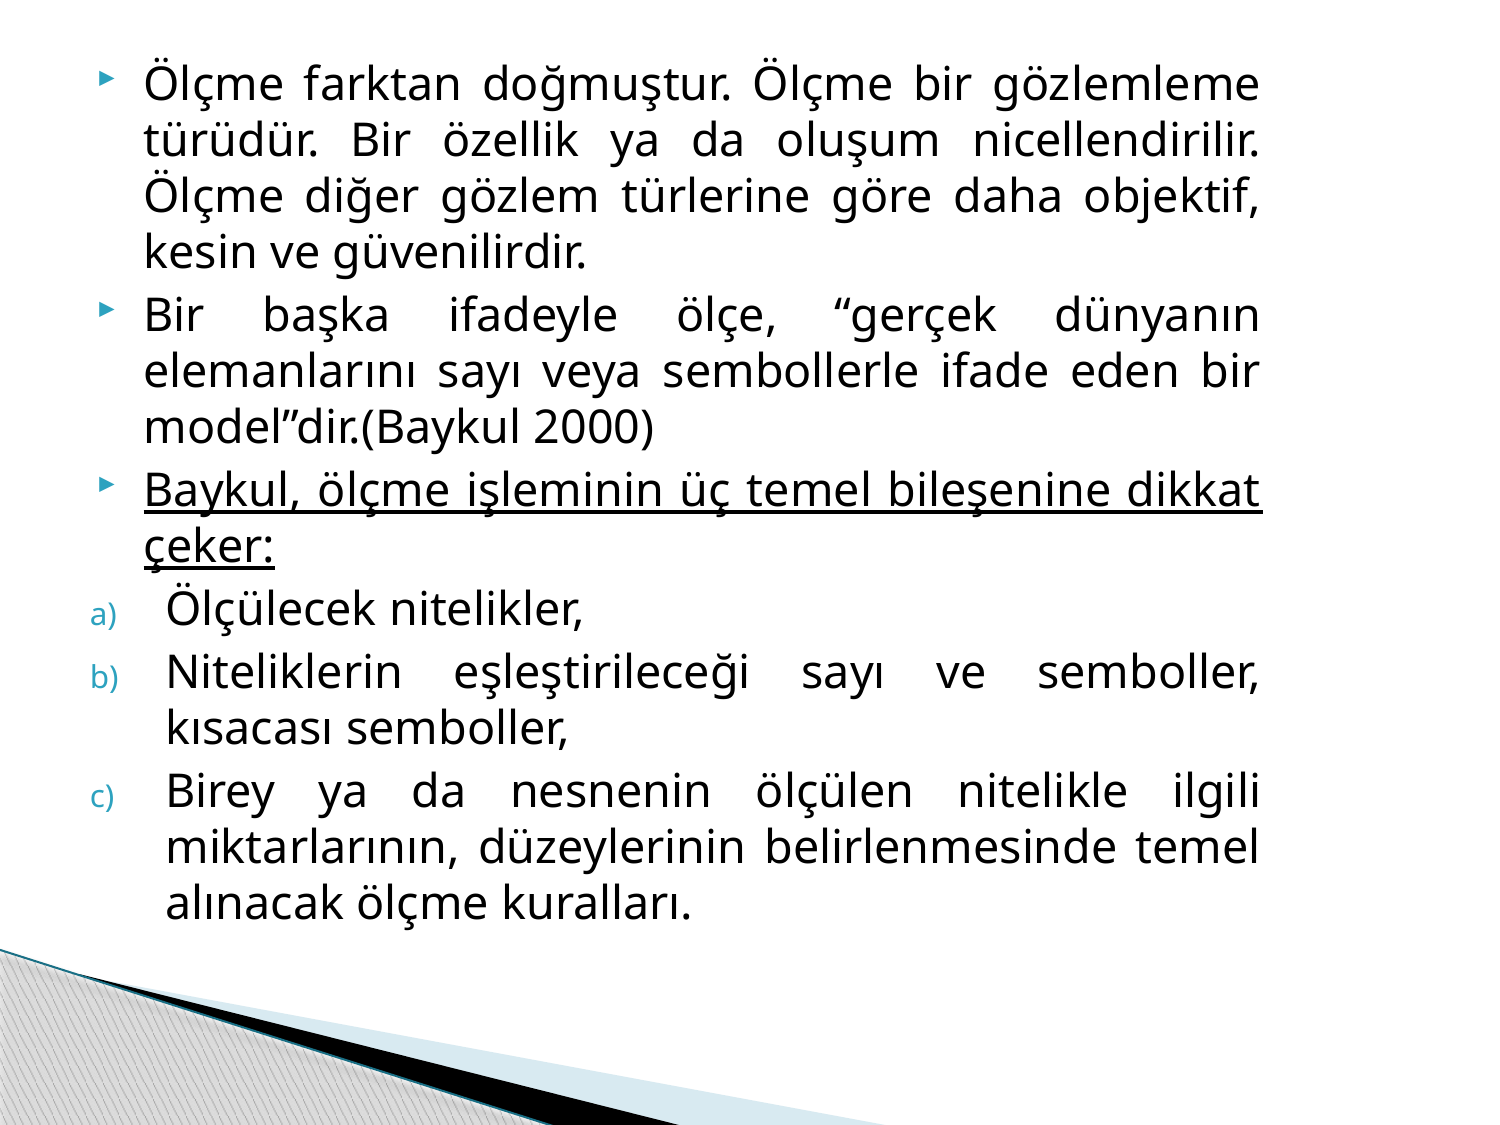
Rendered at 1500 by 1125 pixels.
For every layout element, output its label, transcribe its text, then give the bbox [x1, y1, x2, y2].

list Ölçme farktan doğmuştur. Ölçme bir gözlemleme türüdür. Bir özellik ya da oluşum nicellendirilir. Ölçme diğer gözlem türlerine göre daha objektif, kesin ve güvenilirdir. Bir başka ifadeyle ölçe, “gerçek dünyanın elemanlarını sayı veya sembollerle ifade eden bir model”dir.(Baykul 2000) Baykul, ölçme işleminin üç temel bileşenine dikkat çeker: Ölçülecek nitelikler, Niteliklerin eşleştirileceği sayı ve semboller, kısacası semboller, Birey ya da nesnenin ölçülen nitelikle ilgili miktarlarının, düzeylerinin belirlenmesinde temel alınacak ölçme kuralları. [75, 46, 1278, 1005]
